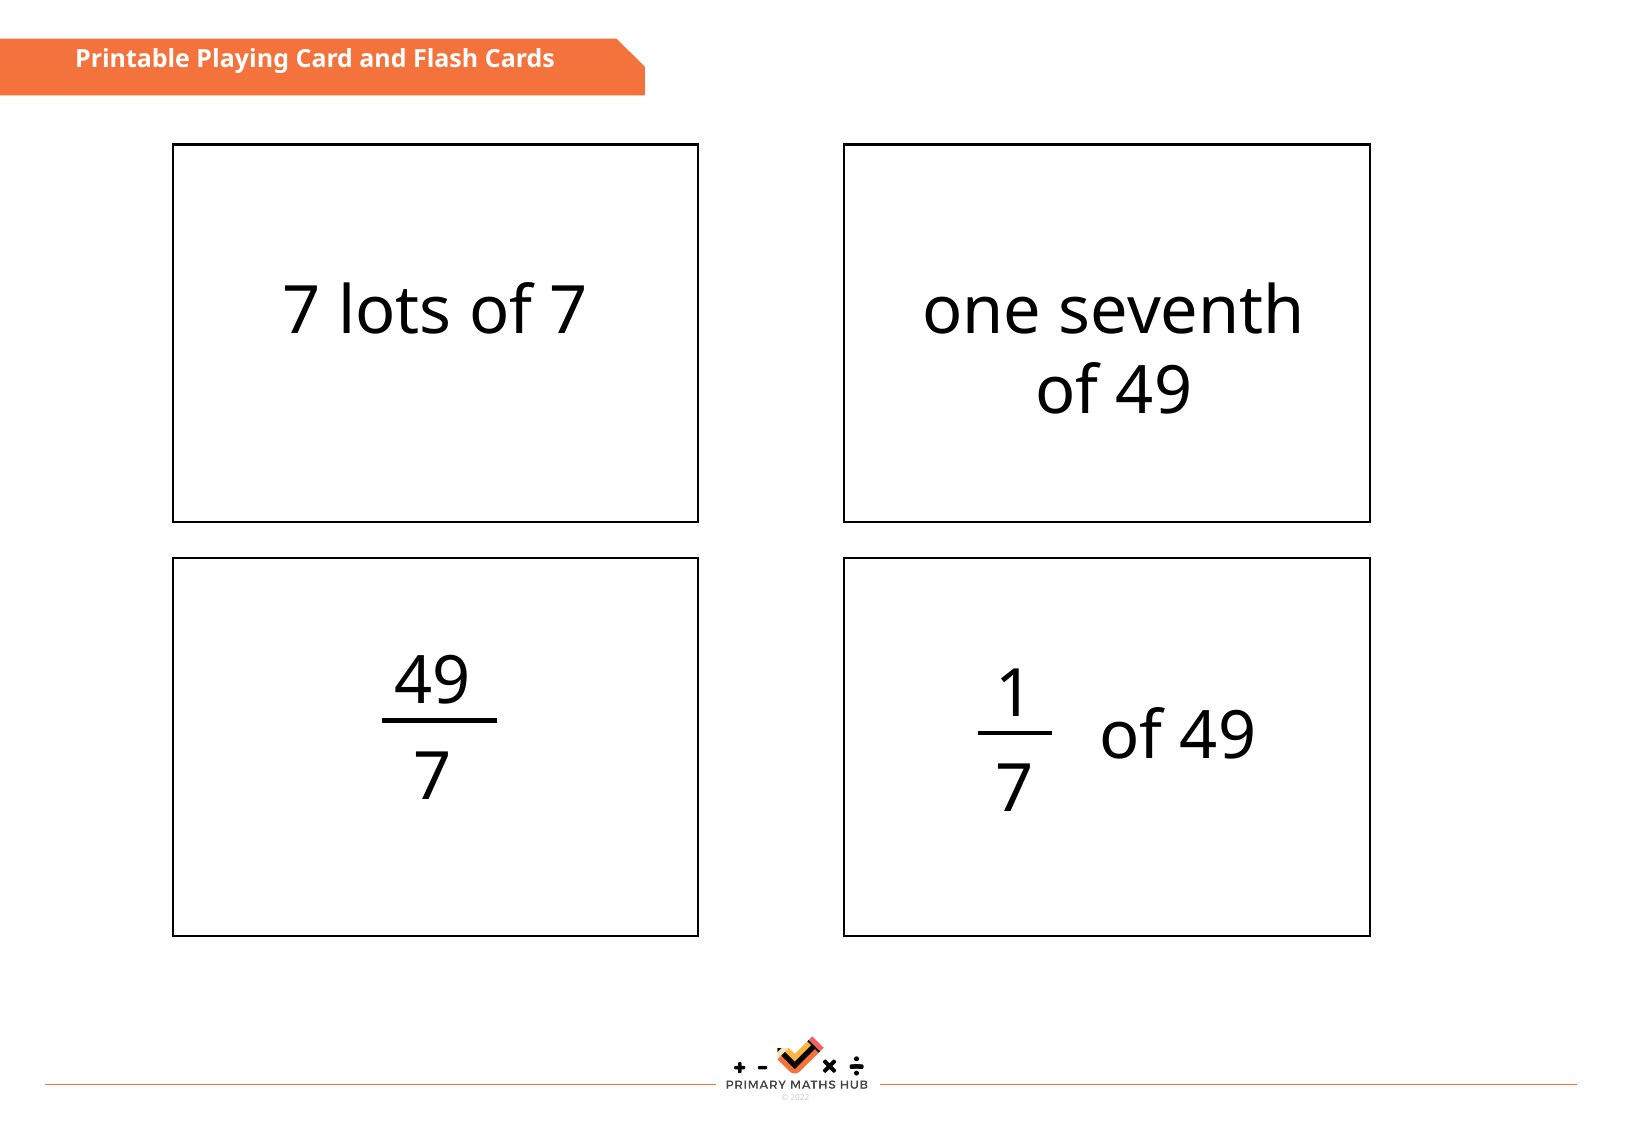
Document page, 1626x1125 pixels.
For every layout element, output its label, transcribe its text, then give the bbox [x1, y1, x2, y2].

text_box of 49 [1058, 684, 1298, 780]
text_box Printable Playing Card and Flash Cards [0, 37, 646, 97]
table_header 49 [368, 625, 497, 720]
text_box © 2022 [720, 1084, 870, 1110]
text_box [172, 355, 699, 523]
text_box [172, 557, 699, 937]
text_box one seventh of 49 [879, 259, 1349, 435]
table_header 1 [978, 638, 1052, 731]
picture [722, 1034, 872, 1094]
table_cell 7 [368, 720, 497, 815]
text_box [843, 143, 1371, 523]
table_cell 7 [978, 735, 1052, 828]
text_box [172, 143, 699, 259]
text_box [843, 557, 1371, 937]
text_box 7 lots of 7 [172, 259, 699, 355]
